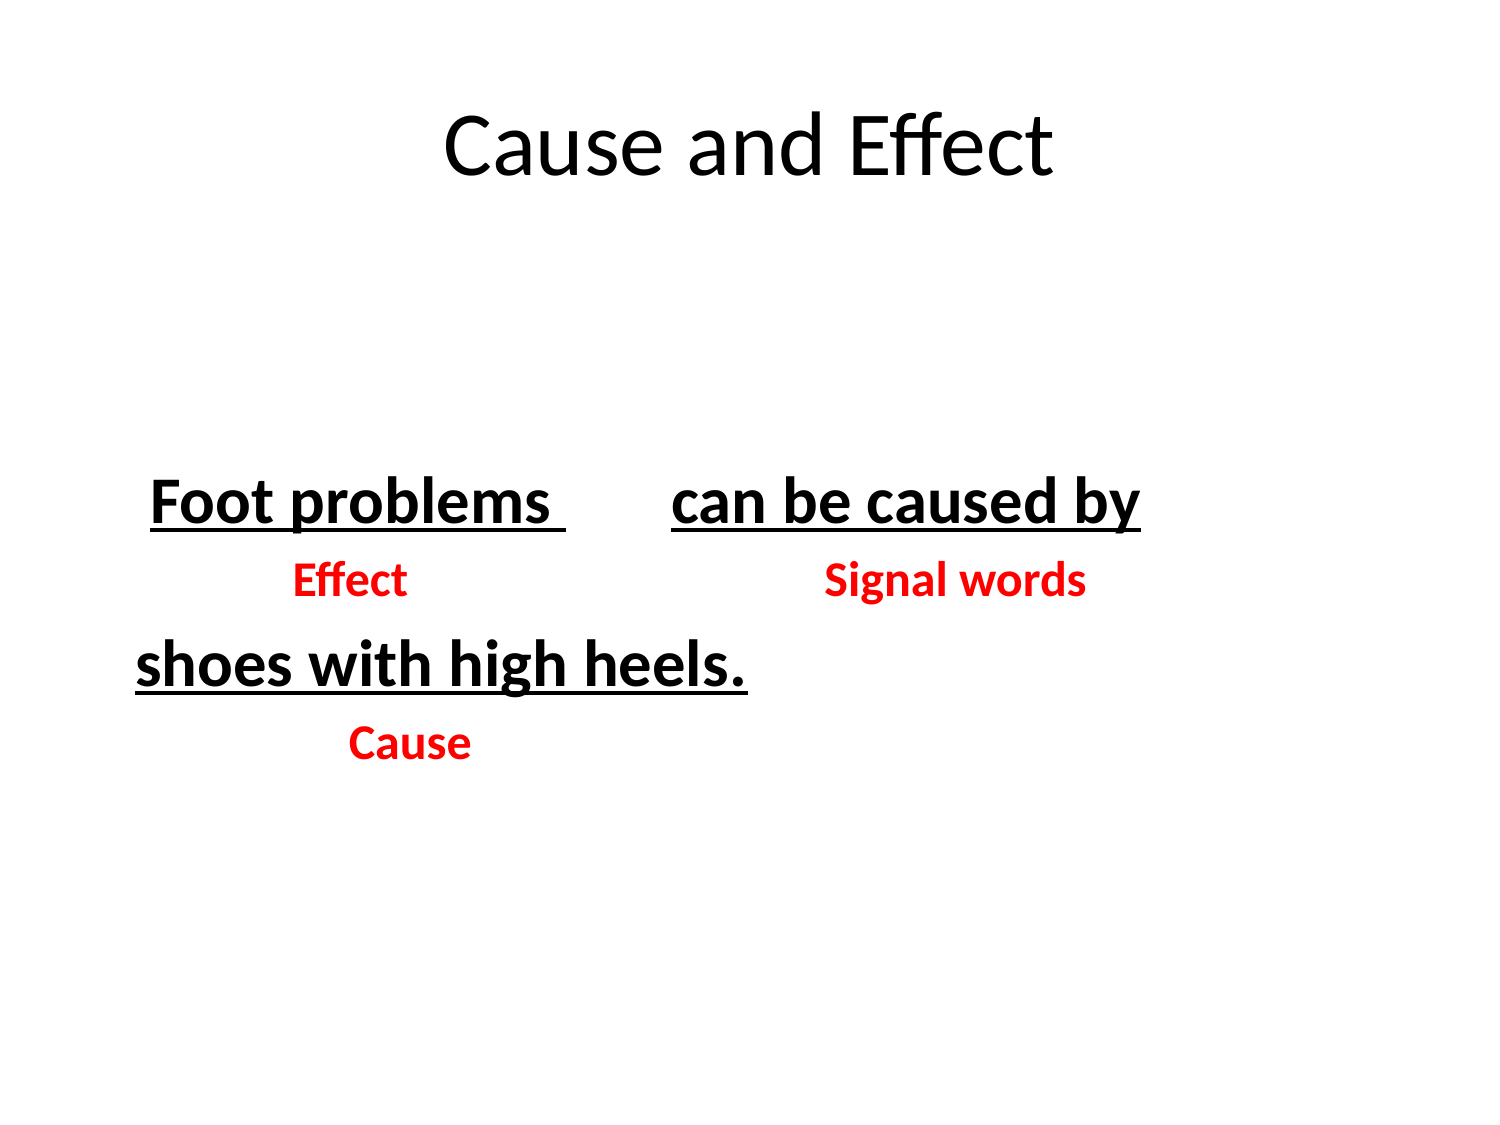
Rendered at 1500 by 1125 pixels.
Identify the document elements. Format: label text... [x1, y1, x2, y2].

title Cause and Effect [75, 45, 1425, 233]
list Foot problems can be caused by Effect Signal words shoes with high heels. Cause [75, 262, 1425, 1005]
